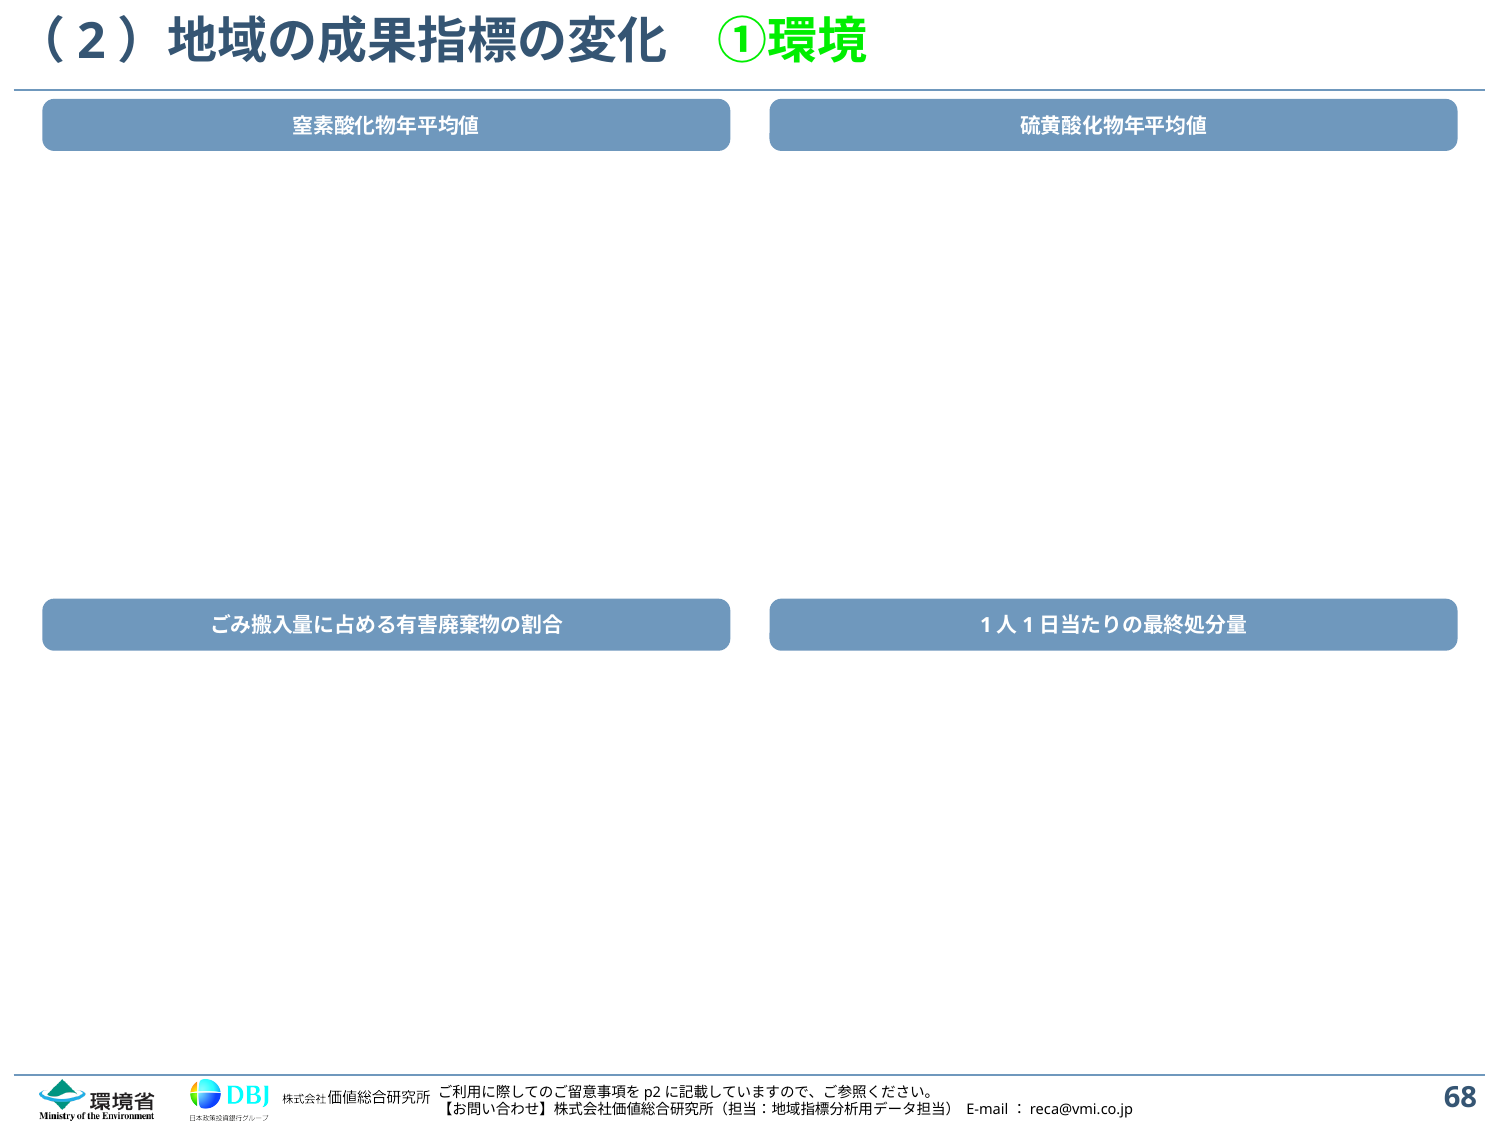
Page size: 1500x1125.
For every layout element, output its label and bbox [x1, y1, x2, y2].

title [0, 0, 1500, 87]
picture [186, 1076, 434, 1125]
text_box [42, 598, 731, 651]
text_box [42, 98, 731, 151]
text_box [769, 98, 1458, 151]
slide_number [1427, 1070, 1493, 1112]
text_box [769, 598, 1458, 651]
picture [36, 1079, 157, 1124]
